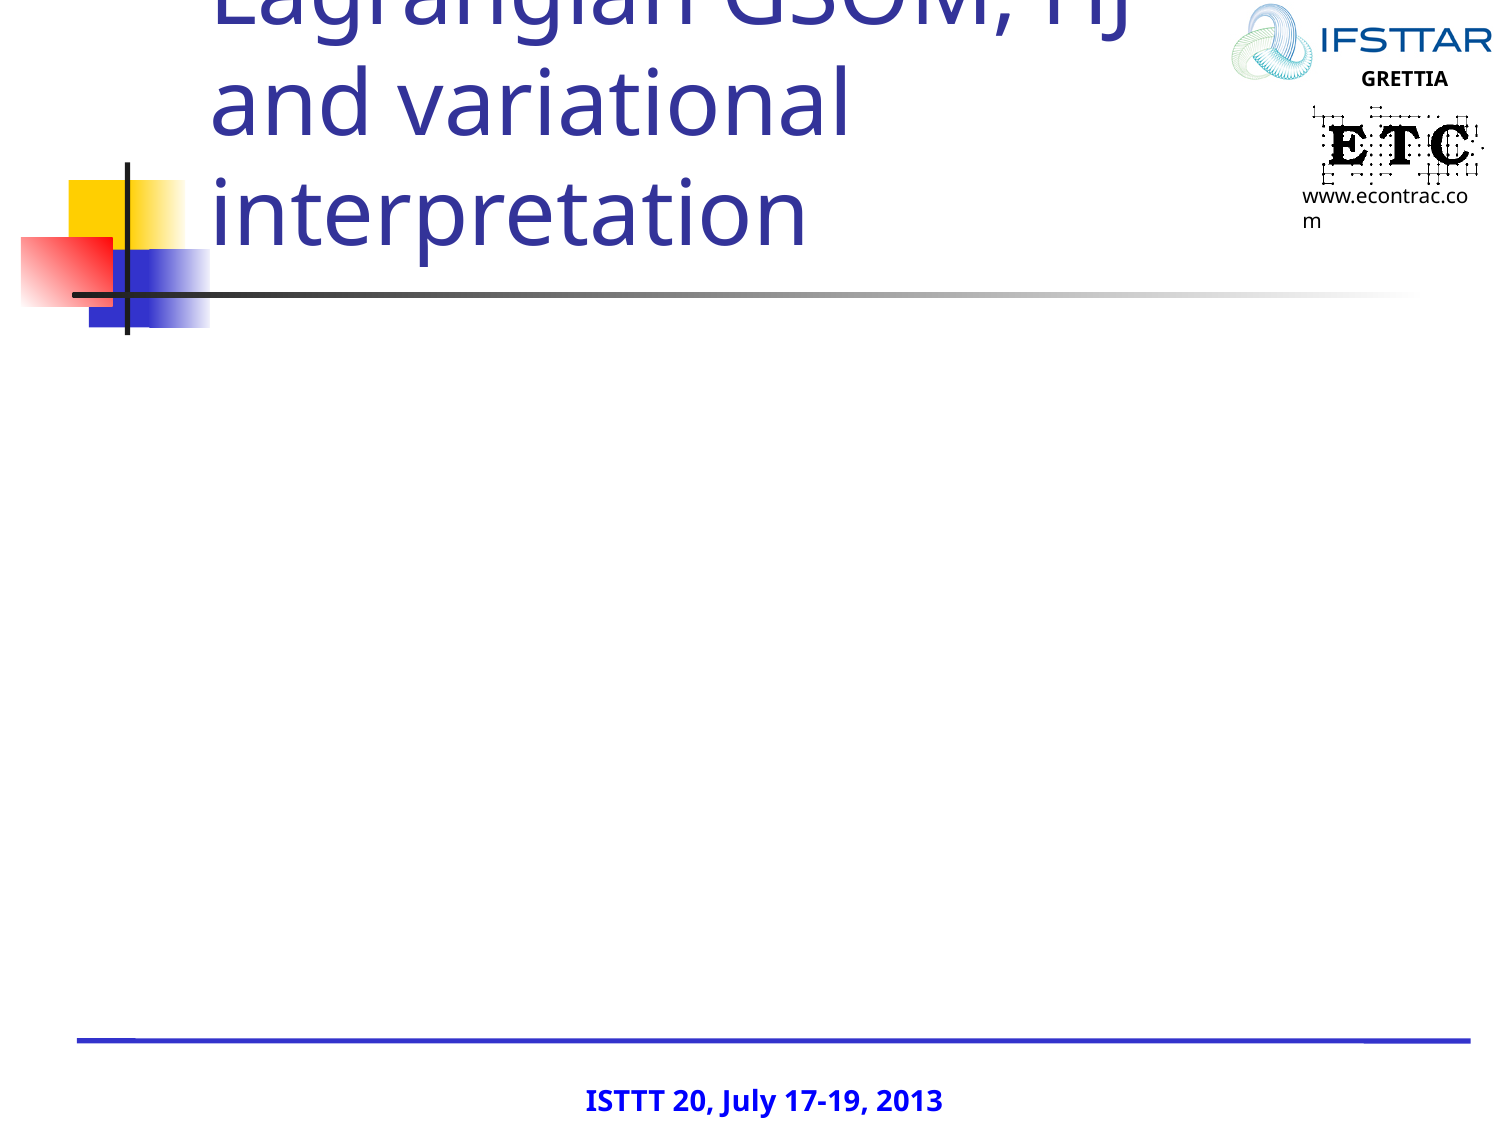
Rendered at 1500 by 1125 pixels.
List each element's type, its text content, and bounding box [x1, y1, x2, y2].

picture [1230, 2, 1494, 82]
picture [1312, 105, 1484, 185]
picture [1409, 74, 1417, 82]
footer ISTTT 20, July 17-19, 2013 [64, 1049, 1465, 1125]
title Lagrangian GSOM; HJ and variational interpretation [194, 30, 1306, 272]
